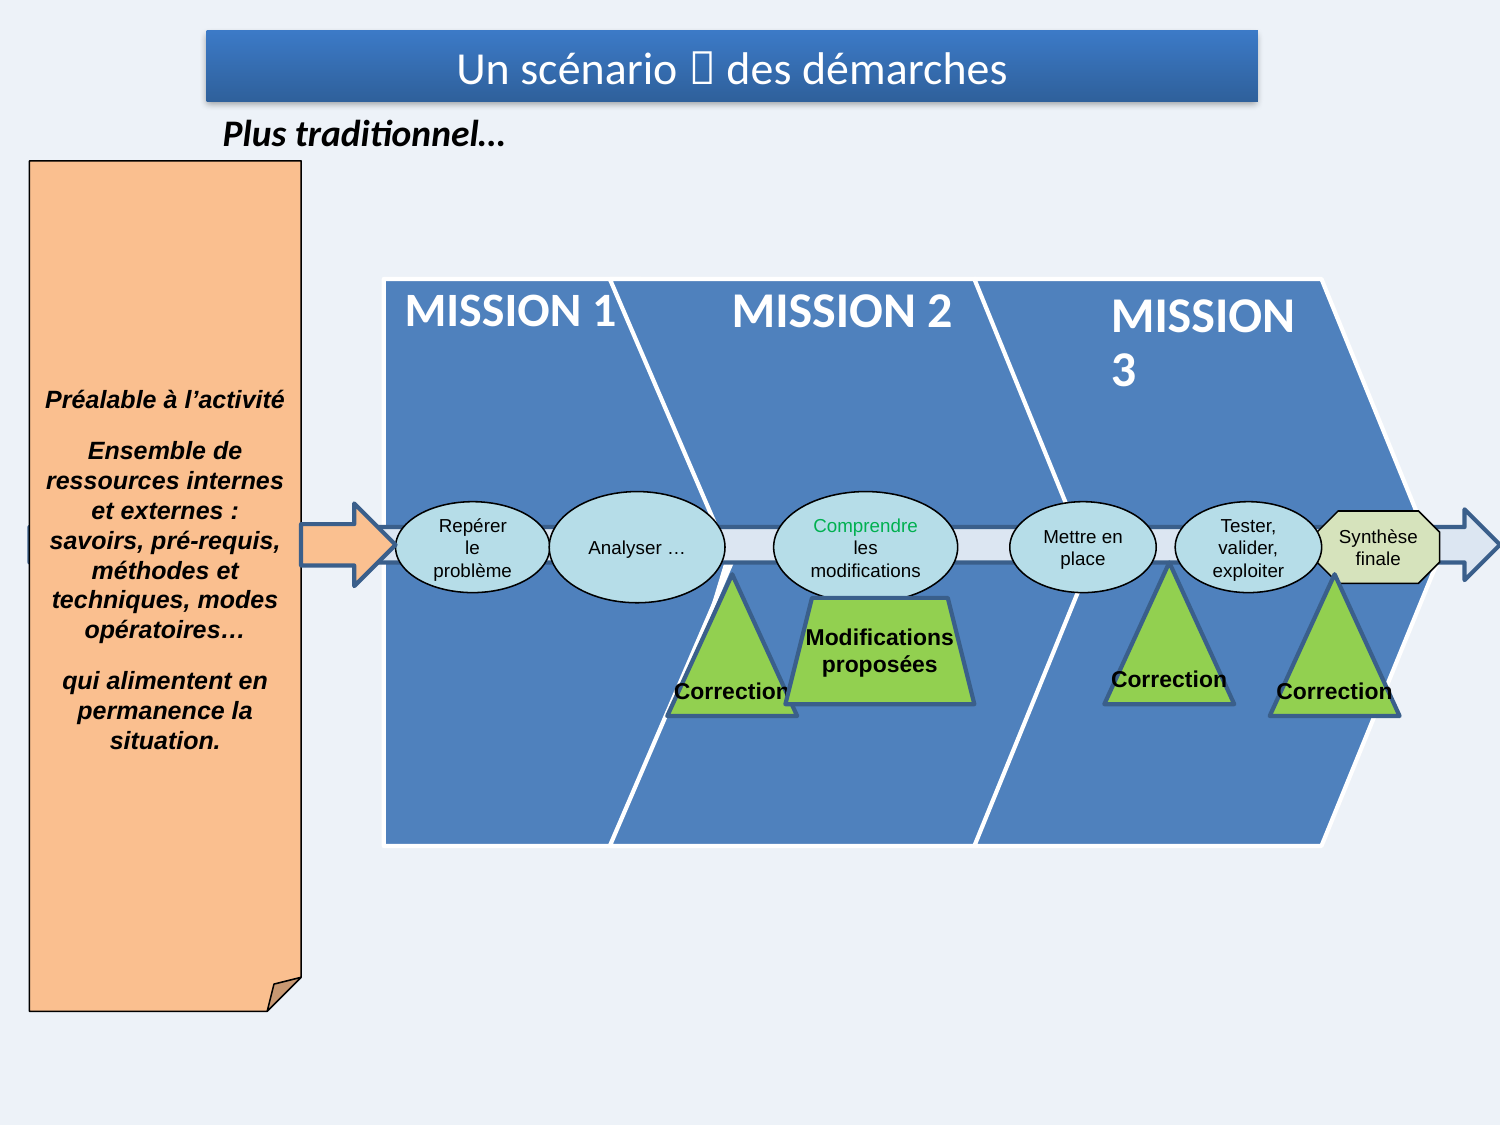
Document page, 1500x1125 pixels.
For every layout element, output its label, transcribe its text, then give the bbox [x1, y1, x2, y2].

text_box [298, 501, 378, 589]
text_box Un scénario  des démarches [206, 30, 1258, 102]
text_box [1446, 507, 1500, 583]
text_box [383, 278, 1442, 847]
text_box Plus traditionnel… [207, 101, 521, 162]
text_box Préalable à l’activité Ensemble de ressources internes et externes : savoirs, pré-requis, méthodes et techniques, modes opératoires… qui alimentent en permanence la situation. [29, 160, 302, 1012]
